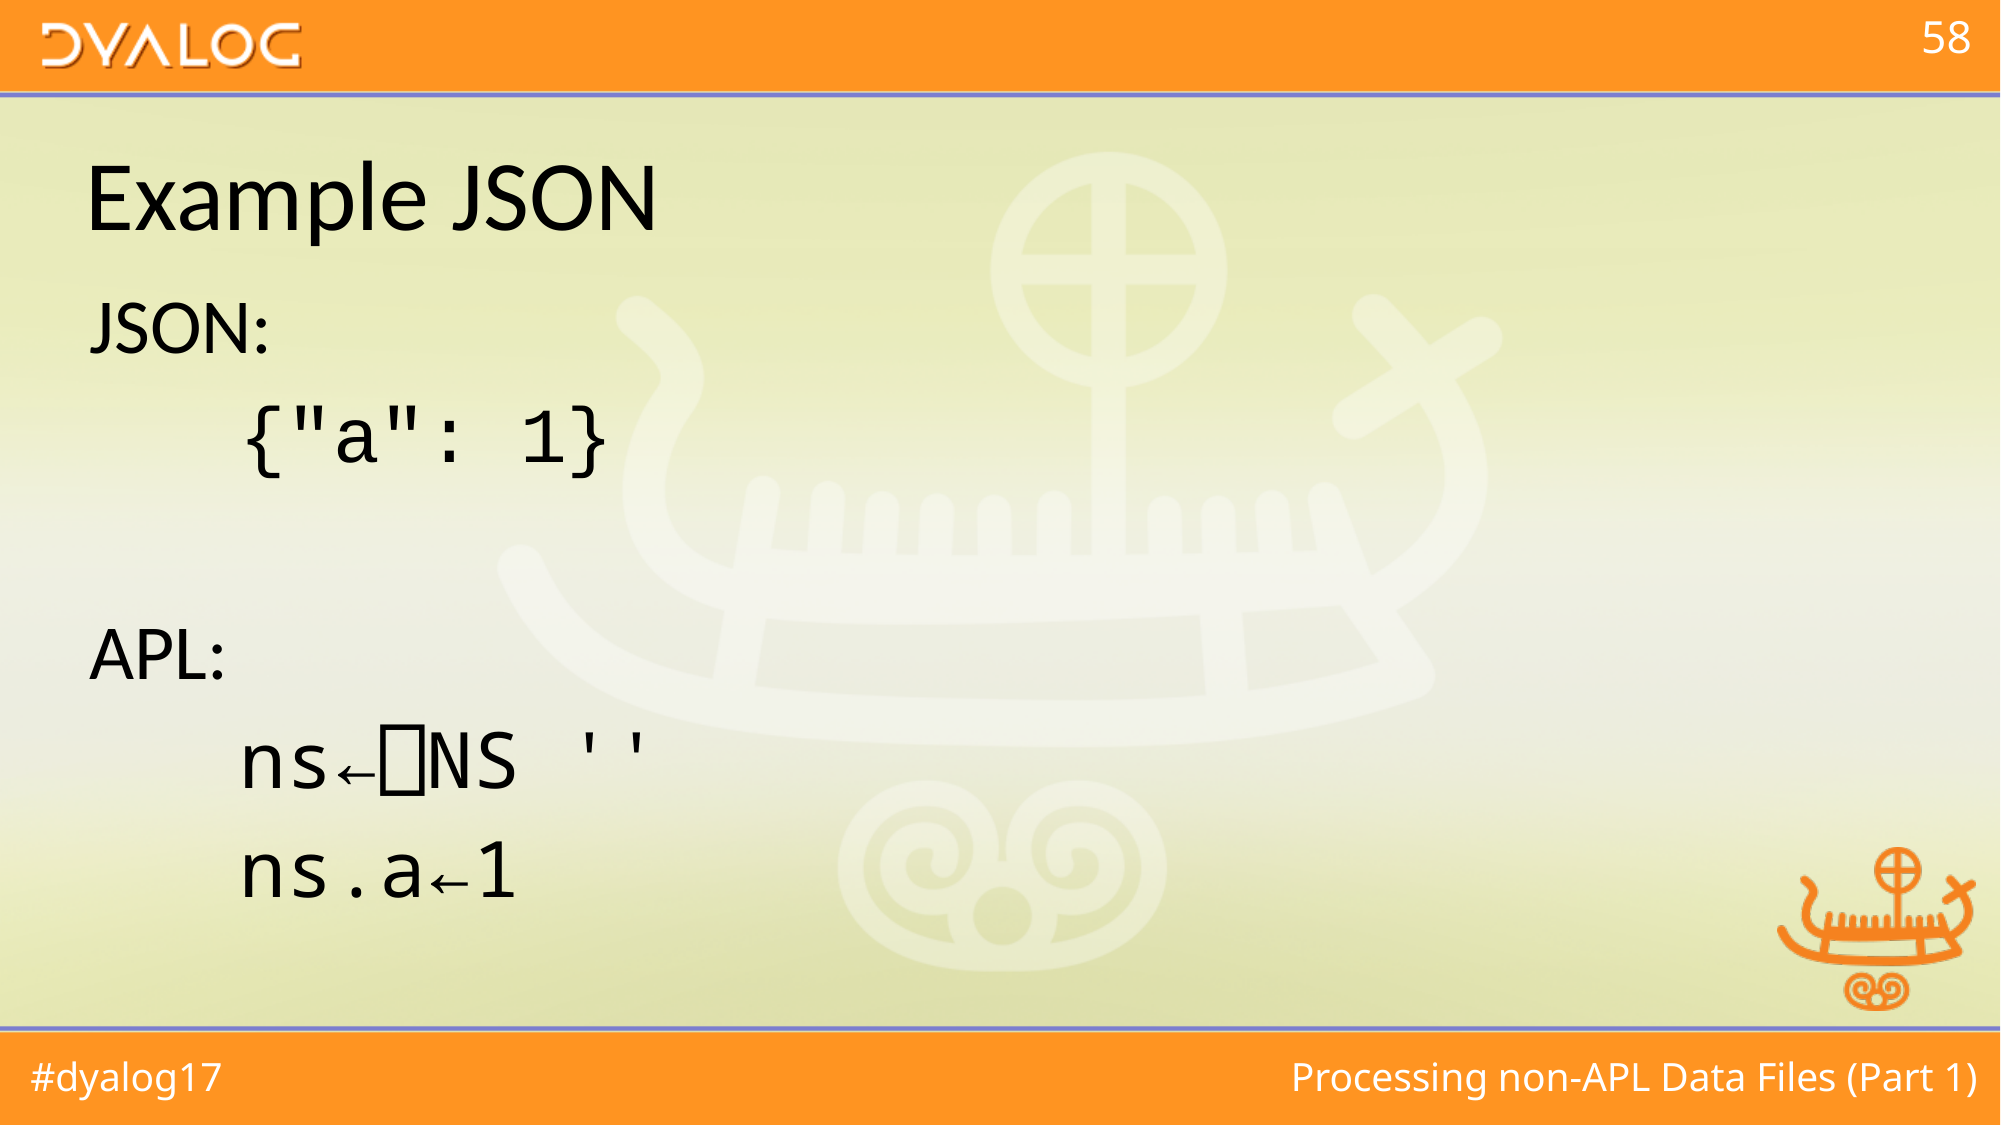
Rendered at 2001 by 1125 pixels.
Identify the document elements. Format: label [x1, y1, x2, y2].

list [74, 267, 1426, 1011]
picture [0, 0, 2001, 1125]
title [70, 125, 1900, 256]
